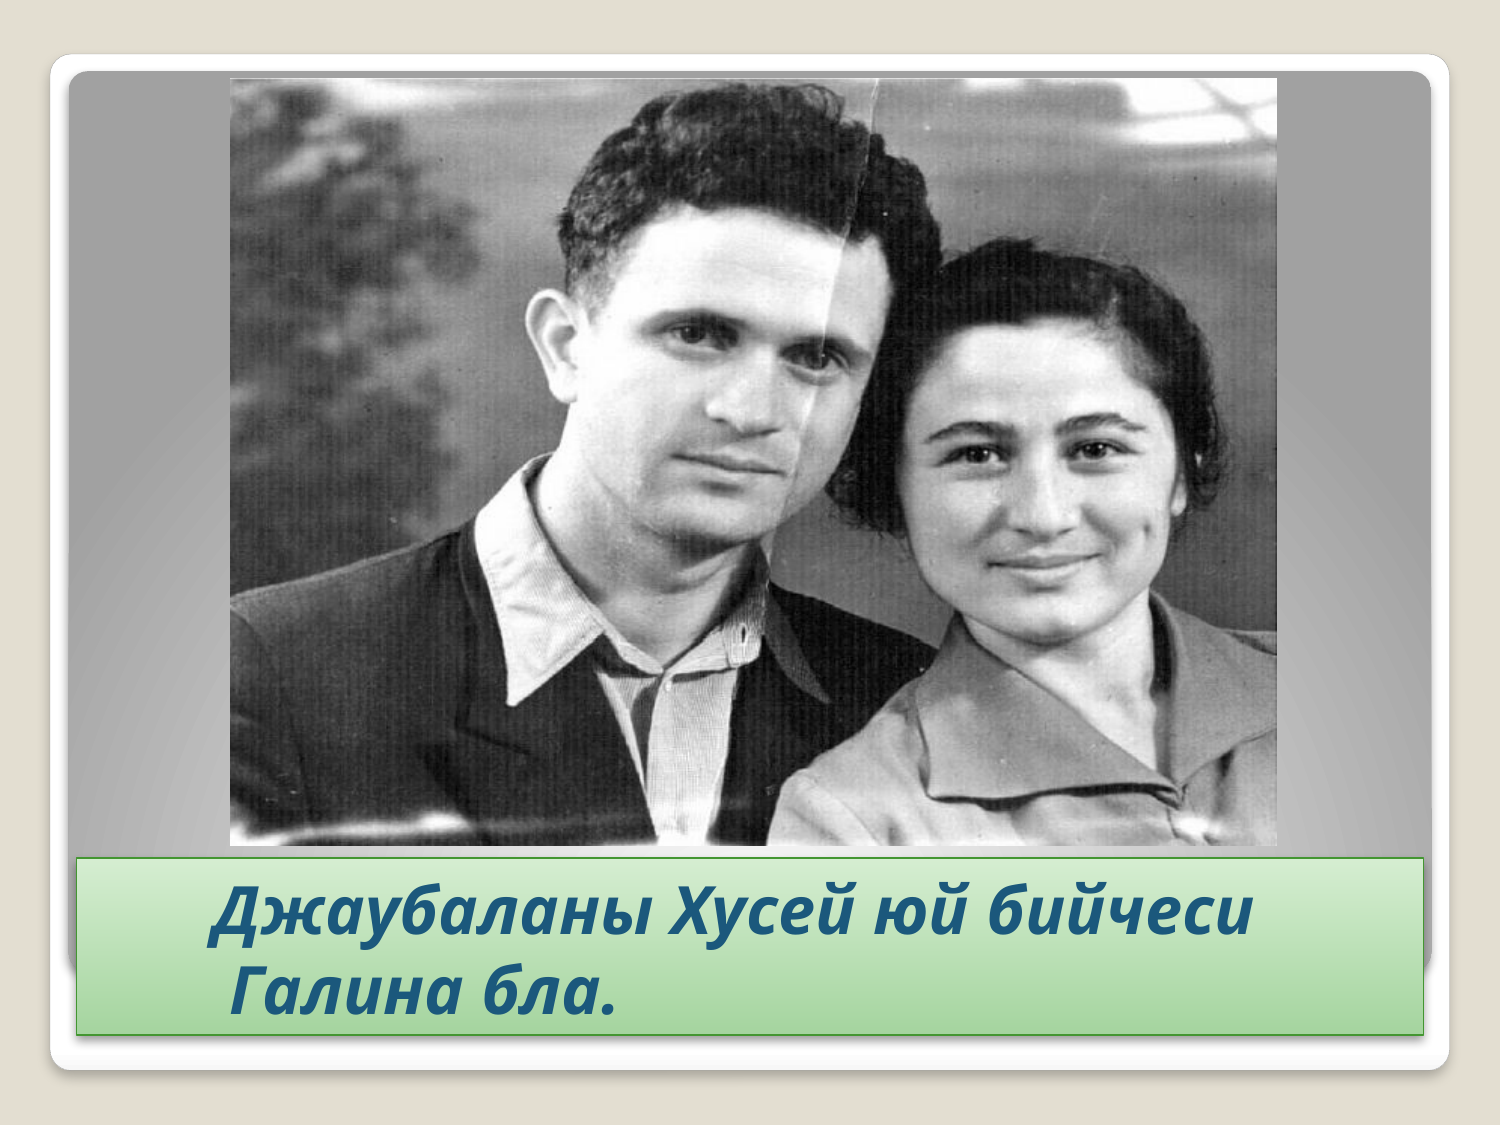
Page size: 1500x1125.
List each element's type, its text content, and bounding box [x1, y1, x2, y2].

title Джаубаланы Хусей юй бийчеси Галина бла. [76, 857, 1424, 1036]
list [229, 77, 1277, 847]
